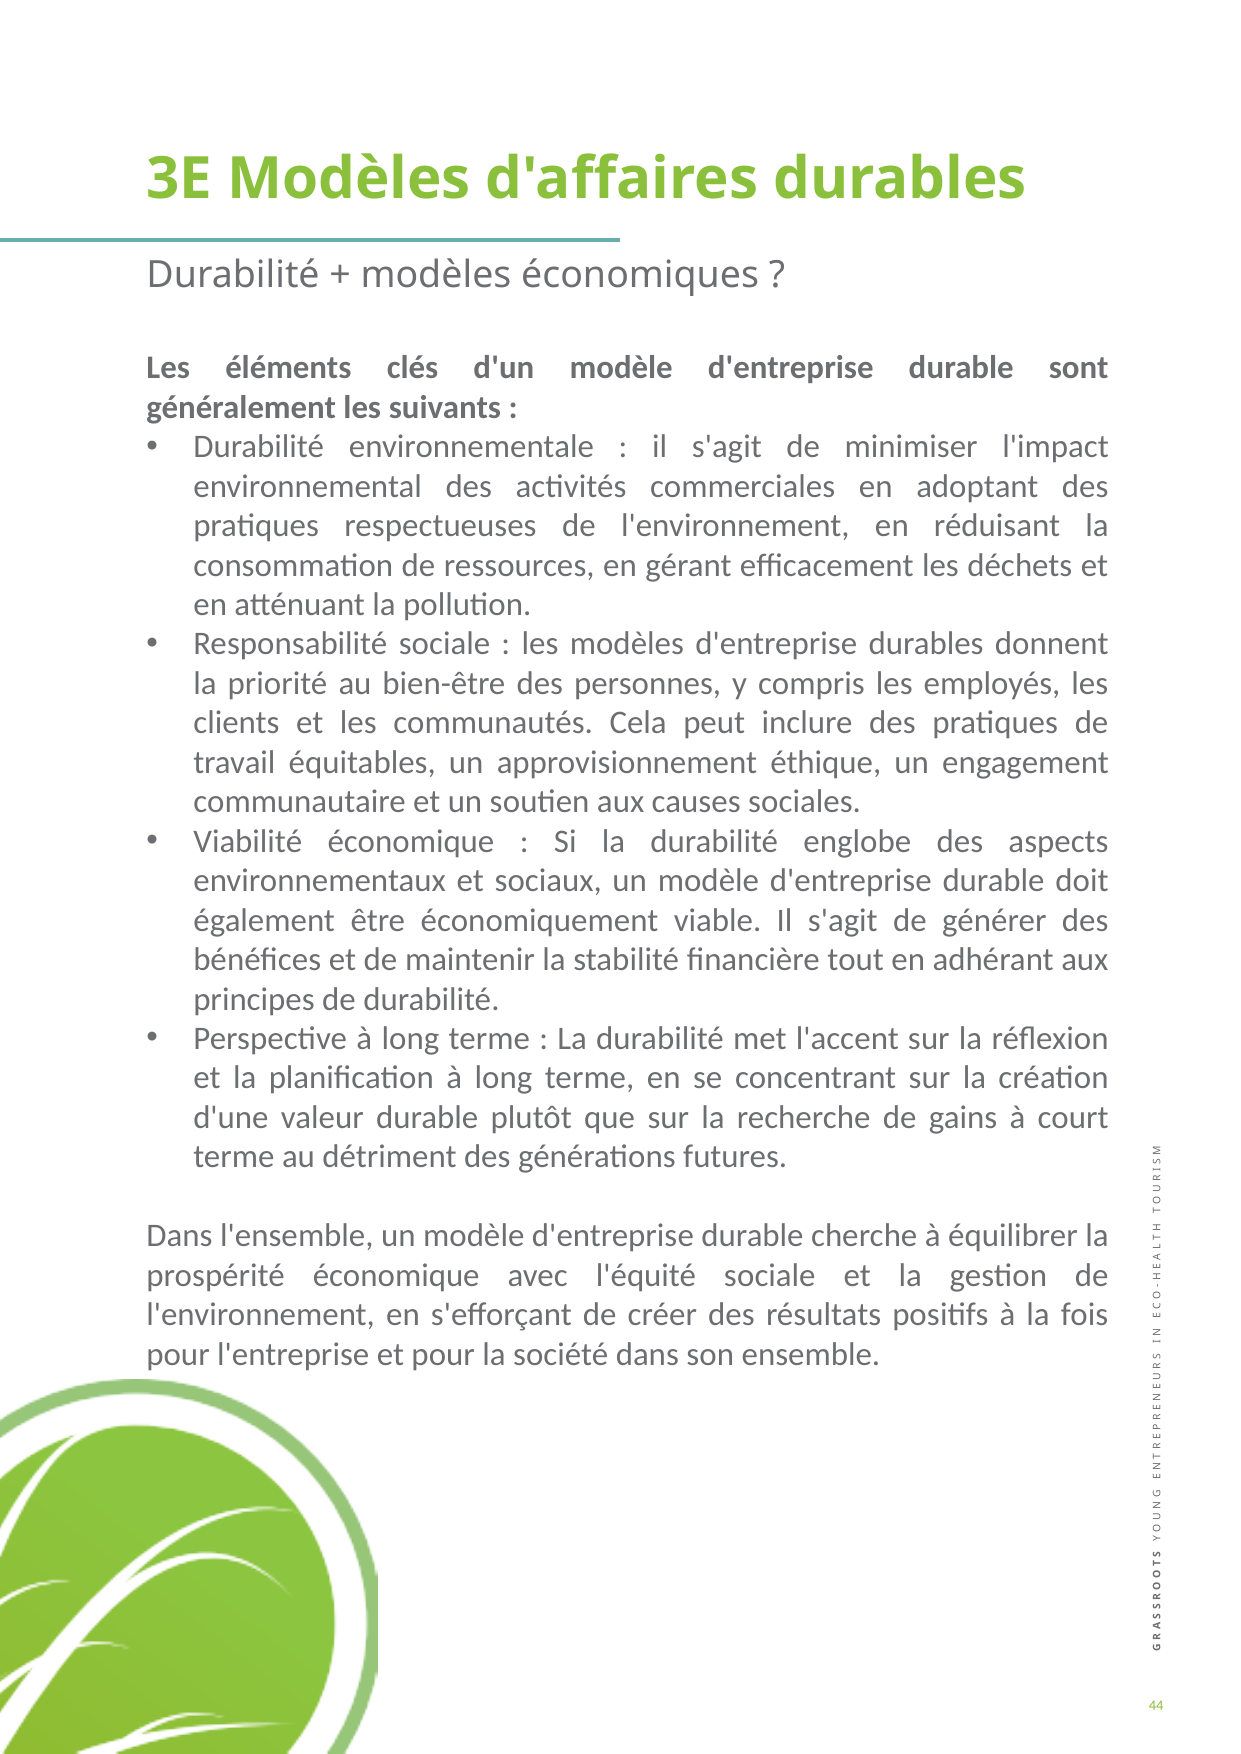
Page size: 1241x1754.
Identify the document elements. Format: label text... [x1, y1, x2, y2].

slide_number 44 [1125, 1666, 1187, 1743]
list 3E Modèles d'affaires durables [131, 132, 1109, 242]
text_box [320, 615, 351, 664]
list Durabilité + modèles économiques ? [131, 242, 1109, 371]
list Les éléments clés d'un modèle d'entreprise durable sont généralement les suivants : Durabilité environnementale : il s'agit de minimiser l'impact environnemental des activités commerciales en adoptant des pratiques respectueuses de l'environnement, en réduisant la consommation de ressources, en gérant efficacement les déchets et en atténuant la pollution. Responsabilité sociale : les modèles d'entreprise durables donnent la priorité au bien-être des personnes, y compris les employés, les clients et les communautés. Cela peut inclure des pratiques de travail équitables, un approvisionnement éthique, un engagement communautaire et un soutien aux causes sociales. Viabilité économique : Si la durabilité englobe des aspects environnementaux et sociaux, un modèle d'entreprise durable doit également être économiquement viable. Il s'agit de générer des bénéfices et de maintenir la stabilité financière tout en adhérant aux principes de durabilité. Perspective à long terme : La durabilité met l'accent sur la réflexion et la planification à long terme, en se concentrant sur la création d'une valeur durable plutôt que sur la recherche de gains à court terme au détriment des générations futures. Dans l'ensemble, un modèle d'entreprise durable cherche à équilibrer la prospérité économique avec l'équité sociale et la gestion de l'environnement, en s'efforçant de créer des résultats positifs à la fois pour l'entreprise et pour la société dans son ensemble. [131, 338, 1126, 1553]
